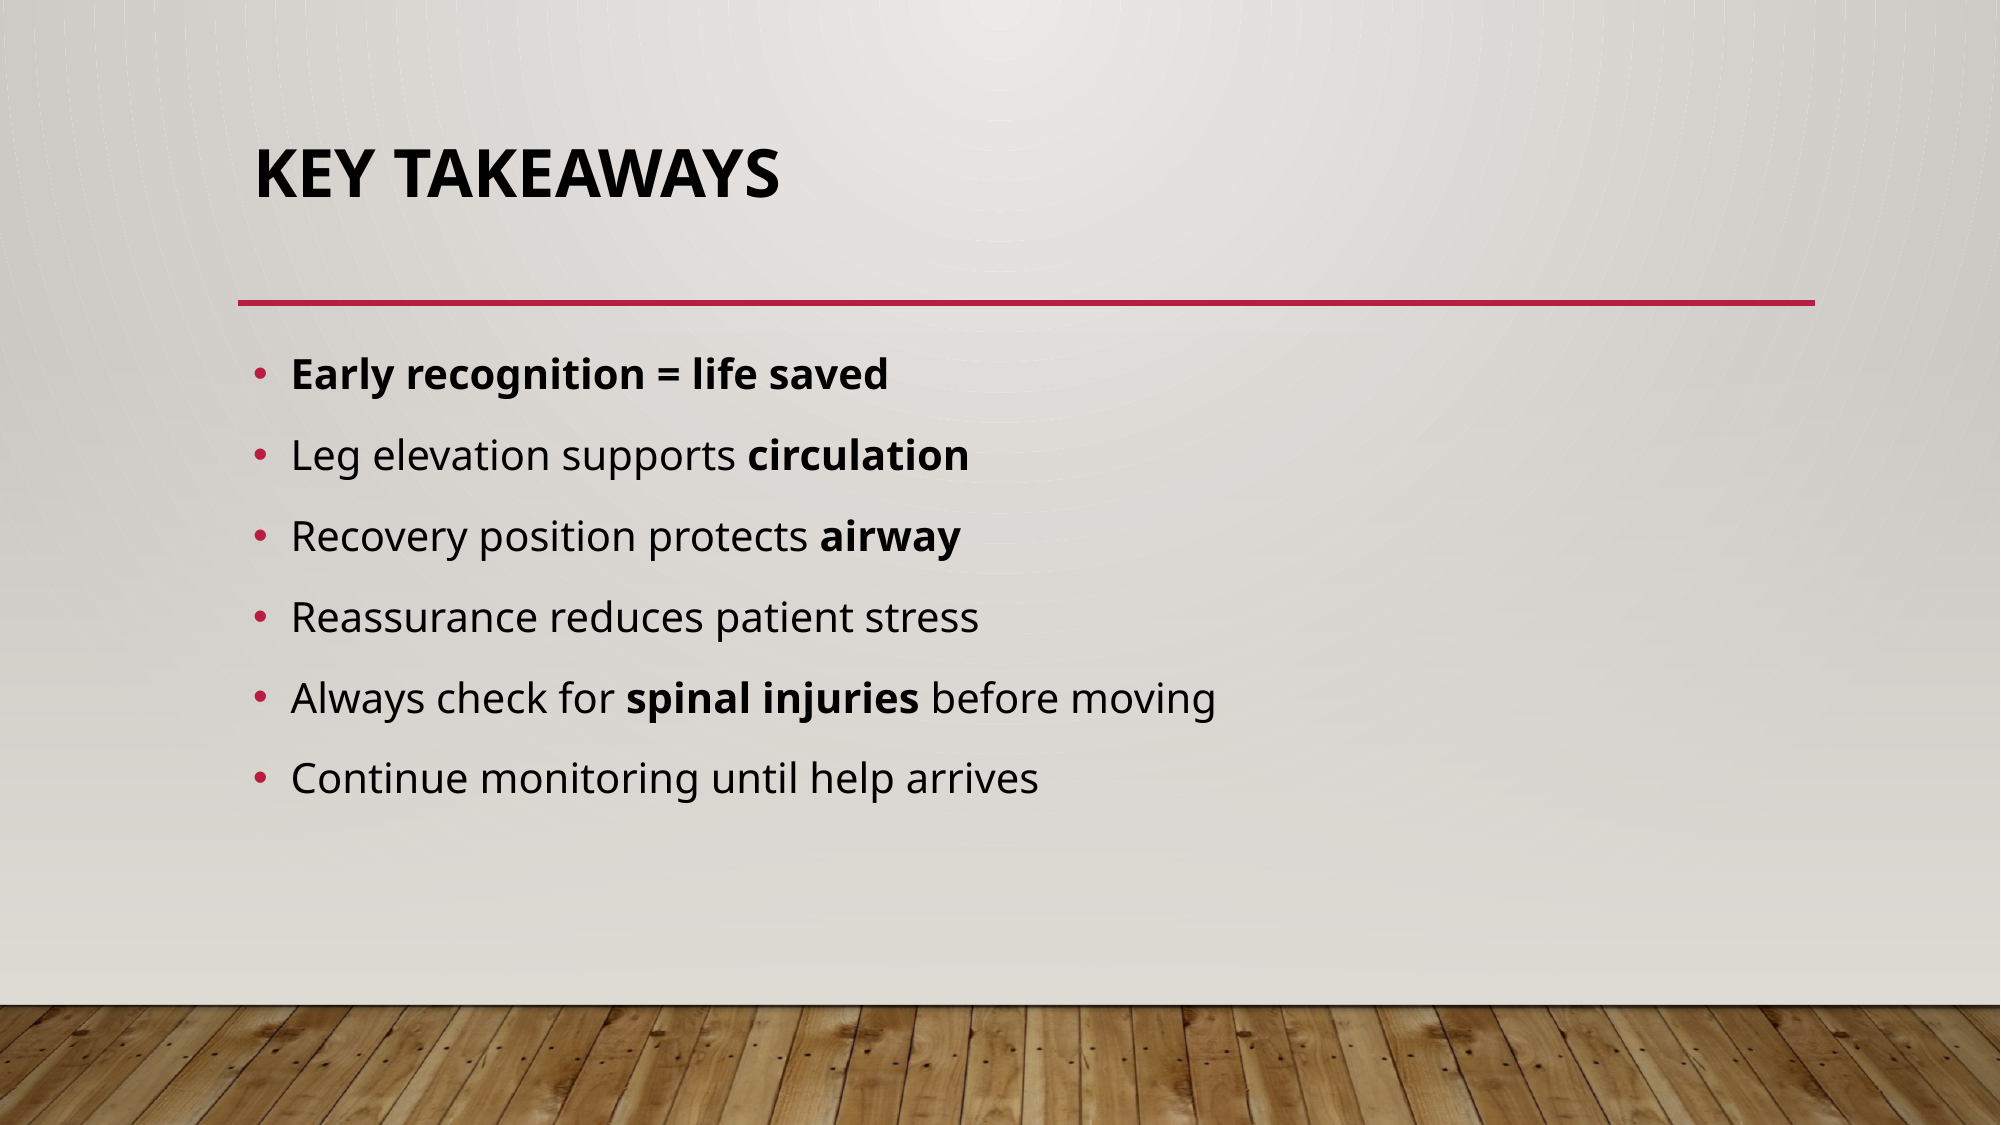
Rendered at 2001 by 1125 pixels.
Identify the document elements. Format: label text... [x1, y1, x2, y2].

picture [0, 1005, 2000, 1125]
list Early recognition = life saved Leg elevation supports circulation Recovery position protects airway Reassurance reduces patient stress Always check for spinal injuries before moving Continue monitoring until help arrives [238, 330, 1814, 897]
title Key Takeaways [238, 131, 1814, 305]
